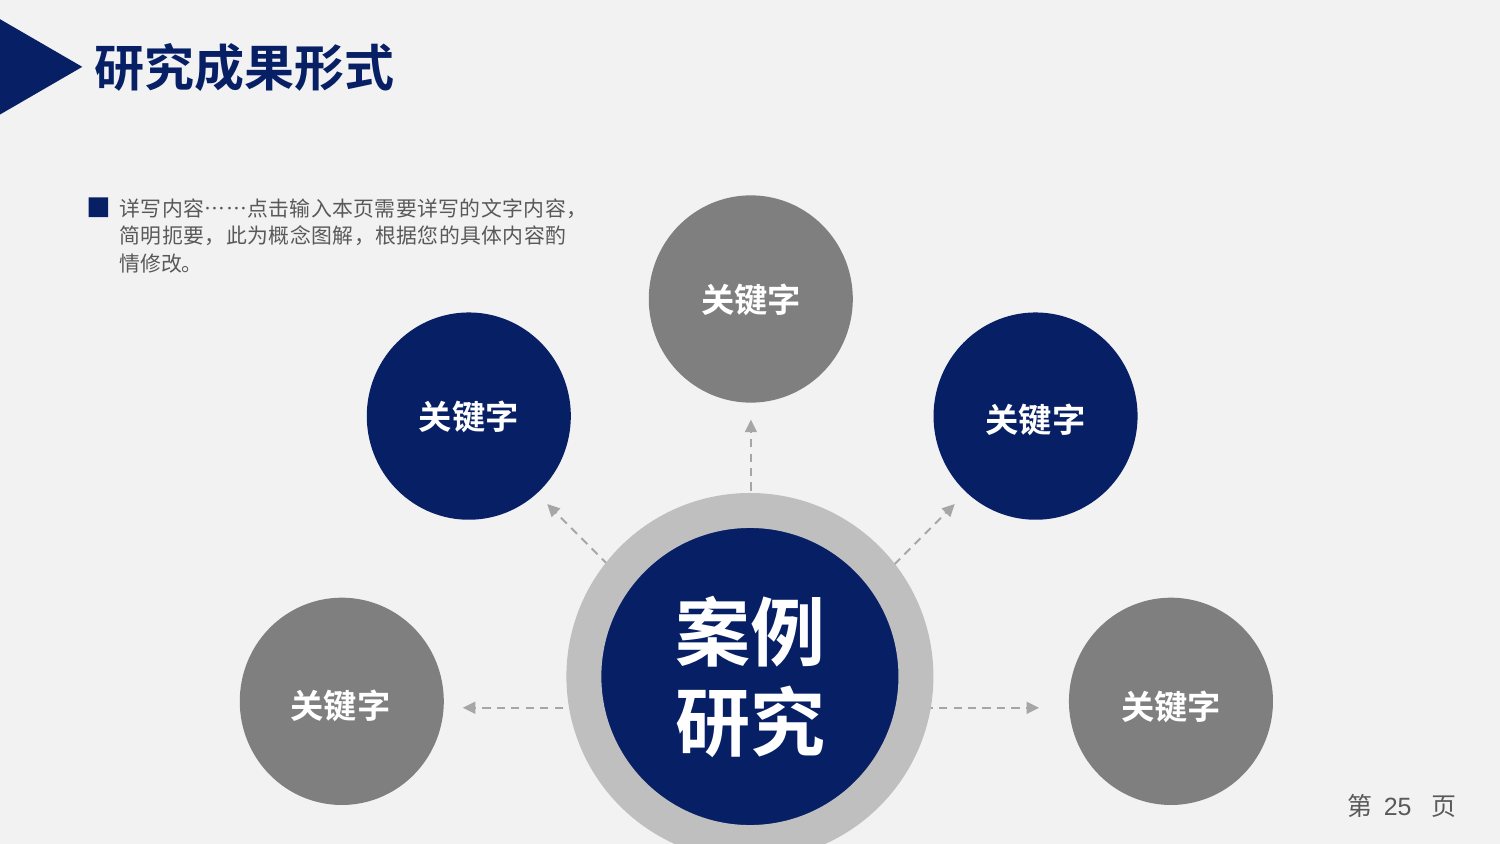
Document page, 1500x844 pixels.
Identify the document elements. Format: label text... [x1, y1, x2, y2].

text_box [365, 311, 572, 521]
text_box 详写内容……点击输入本页需要详写的文字内容，简明扼要，此为概念图解，根据您的具体内容酌情修改。 [119, 193, 567, 276]
text_box 关键字 [1097, 676, 1244, 735]
text_box 关键字 [677, 269, 824, 328]
text_box [238, 596, 445, 807]
text_box [87, 196, 109, 218]
text_box 关键字 [962, 389, 1109, 448]
text_box 关键字 [267, 676, 414, 735]
text_box [932, 311, 1139, 521]
text_box [0, 19, 83, 115]
text_box [1067, 596, 1275, 807]
text_box 关键字 [395, 386, 542, 445]
text_box 研究成果形式 [79, 29, 410, 105]
text_box [647, 194, 854, 404]
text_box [566, 492, 934, 844]
